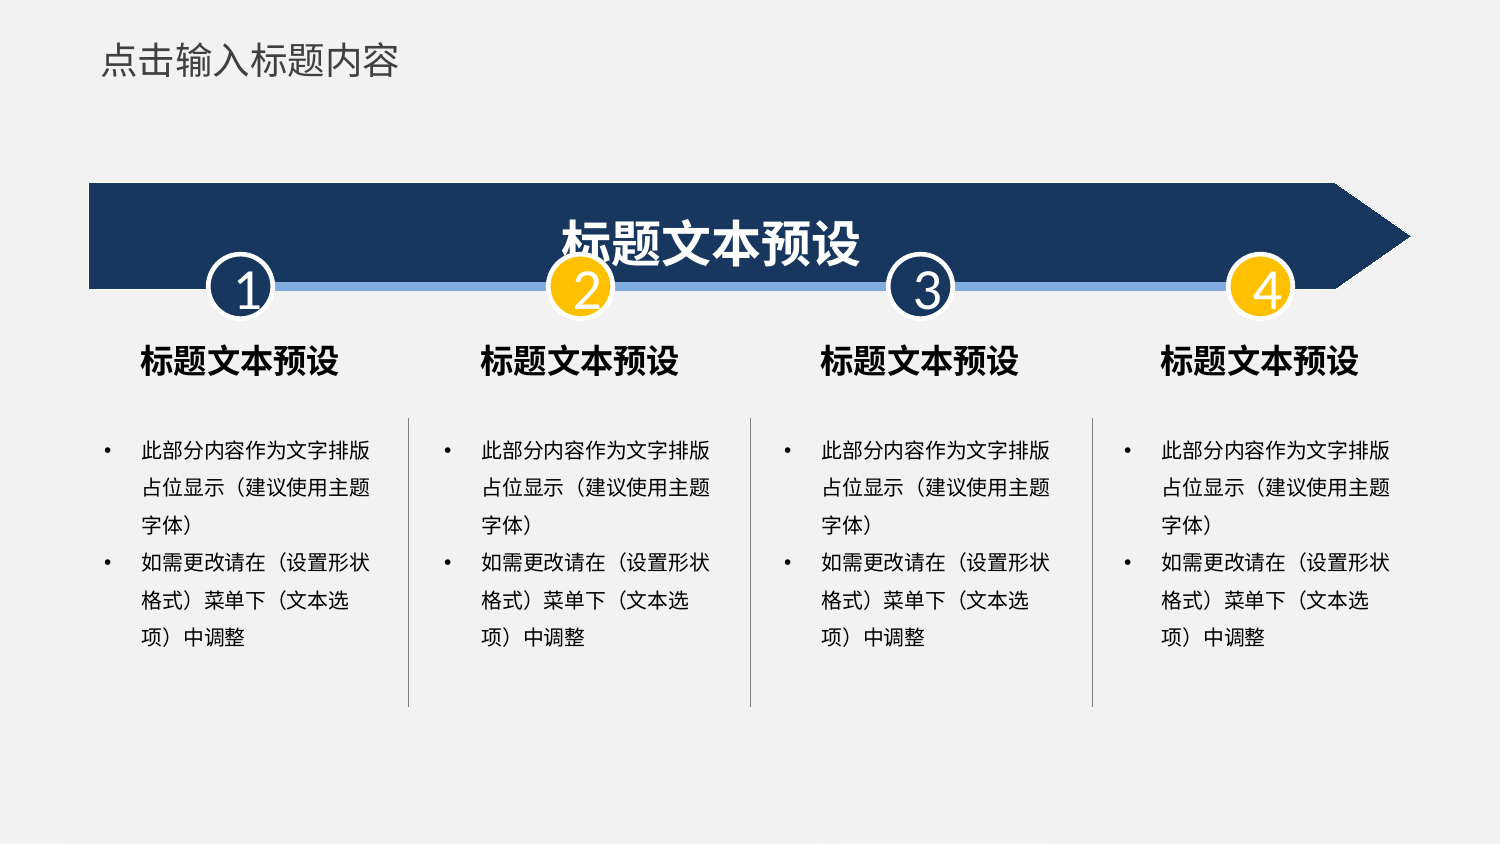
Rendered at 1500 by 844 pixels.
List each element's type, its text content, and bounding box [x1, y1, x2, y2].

text_box 2 [547, 295, 614, 321]
text_box 3 [886, 252, 955, 285]
text_box 此部分内容作为文字排版占位显示（建议使用主题字体） 如需更改请在（设置形状格式）菜单下（文本选项）中调整 [769, 417, 1072, 729]
text_box 此部分内容作为文字排版占位显示（建议使用主题字体） 如需更改请在（设置形状格式）菜单下（文本选项）中调整 [1109, 417, 1412, 729]
text_box 2 [546, 252, 615, 285]
text_box 3 [887, 295, 954, 321]
text_box 标题文本预设 [89, 318, 392, 401]
text_box 点击输入标题内容 [100, 28, 450, 91]
text_box 此部分内容作为文字排版占位显示（建议使用主题字体） 如需更改请在（设置形状格式）菜单下（文本选项）中调整 [89, 417, 392, 729]
text_box 标题文本预设 [769, 318, 1072, 401]
text_box 标题文本预设 [88, 182, 1412, 290]
text_box 1 [206, 252, 275, 321]
text_box 此部分内容作为文字排版占位显示（建议使用主题字体） 如需更改请在（设置形状格式）菜单下（文本选项）中调整 [429, 417, 732, 729]
text_box 标题文本预设 [429, 318, 732, 401]
text_box 4 [1226, 252, 1295, 321]
text_box 标题文本预设 [1109, 318, 1412, 401]
